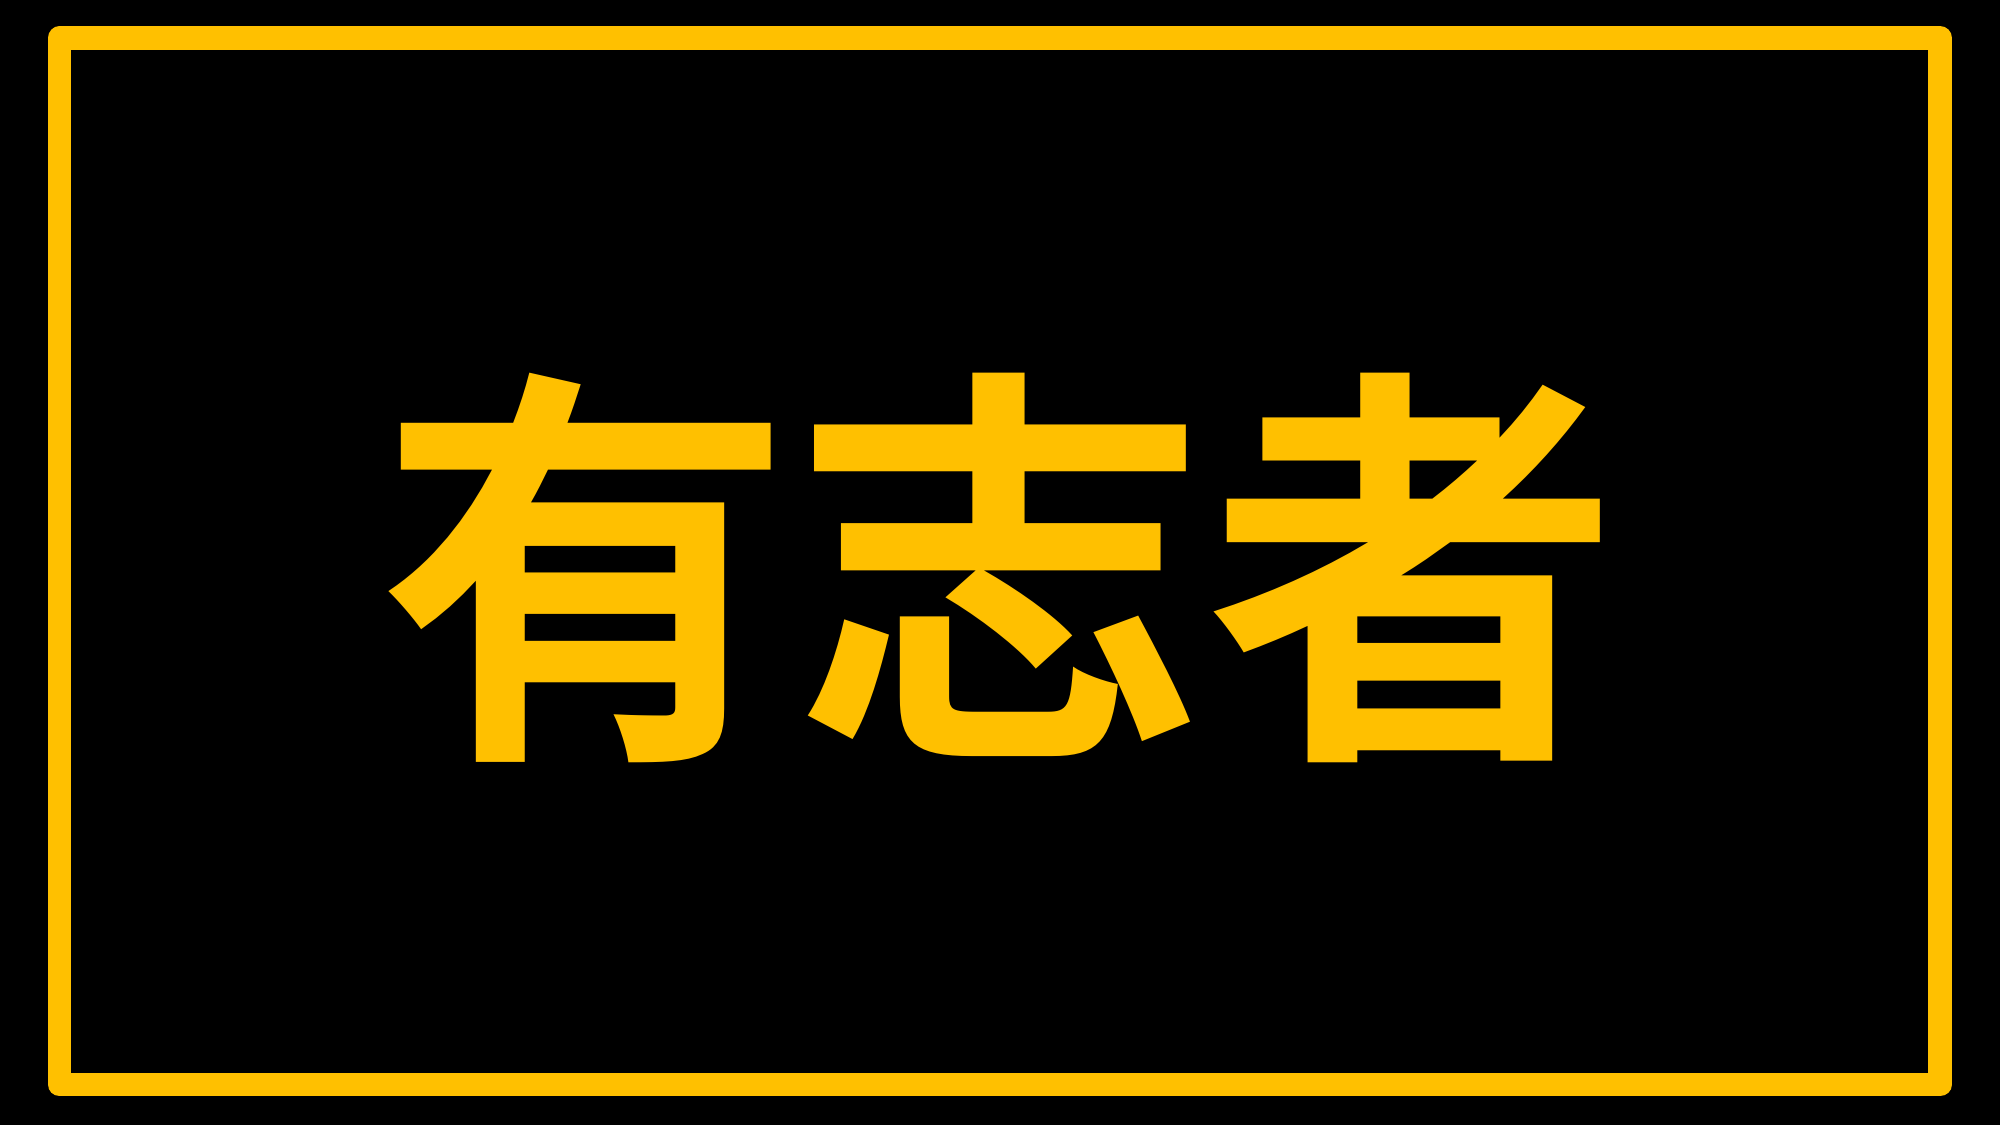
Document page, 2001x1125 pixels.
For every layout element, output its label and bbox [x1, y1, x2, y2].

text_box [59, 37, 1941, 1086]
